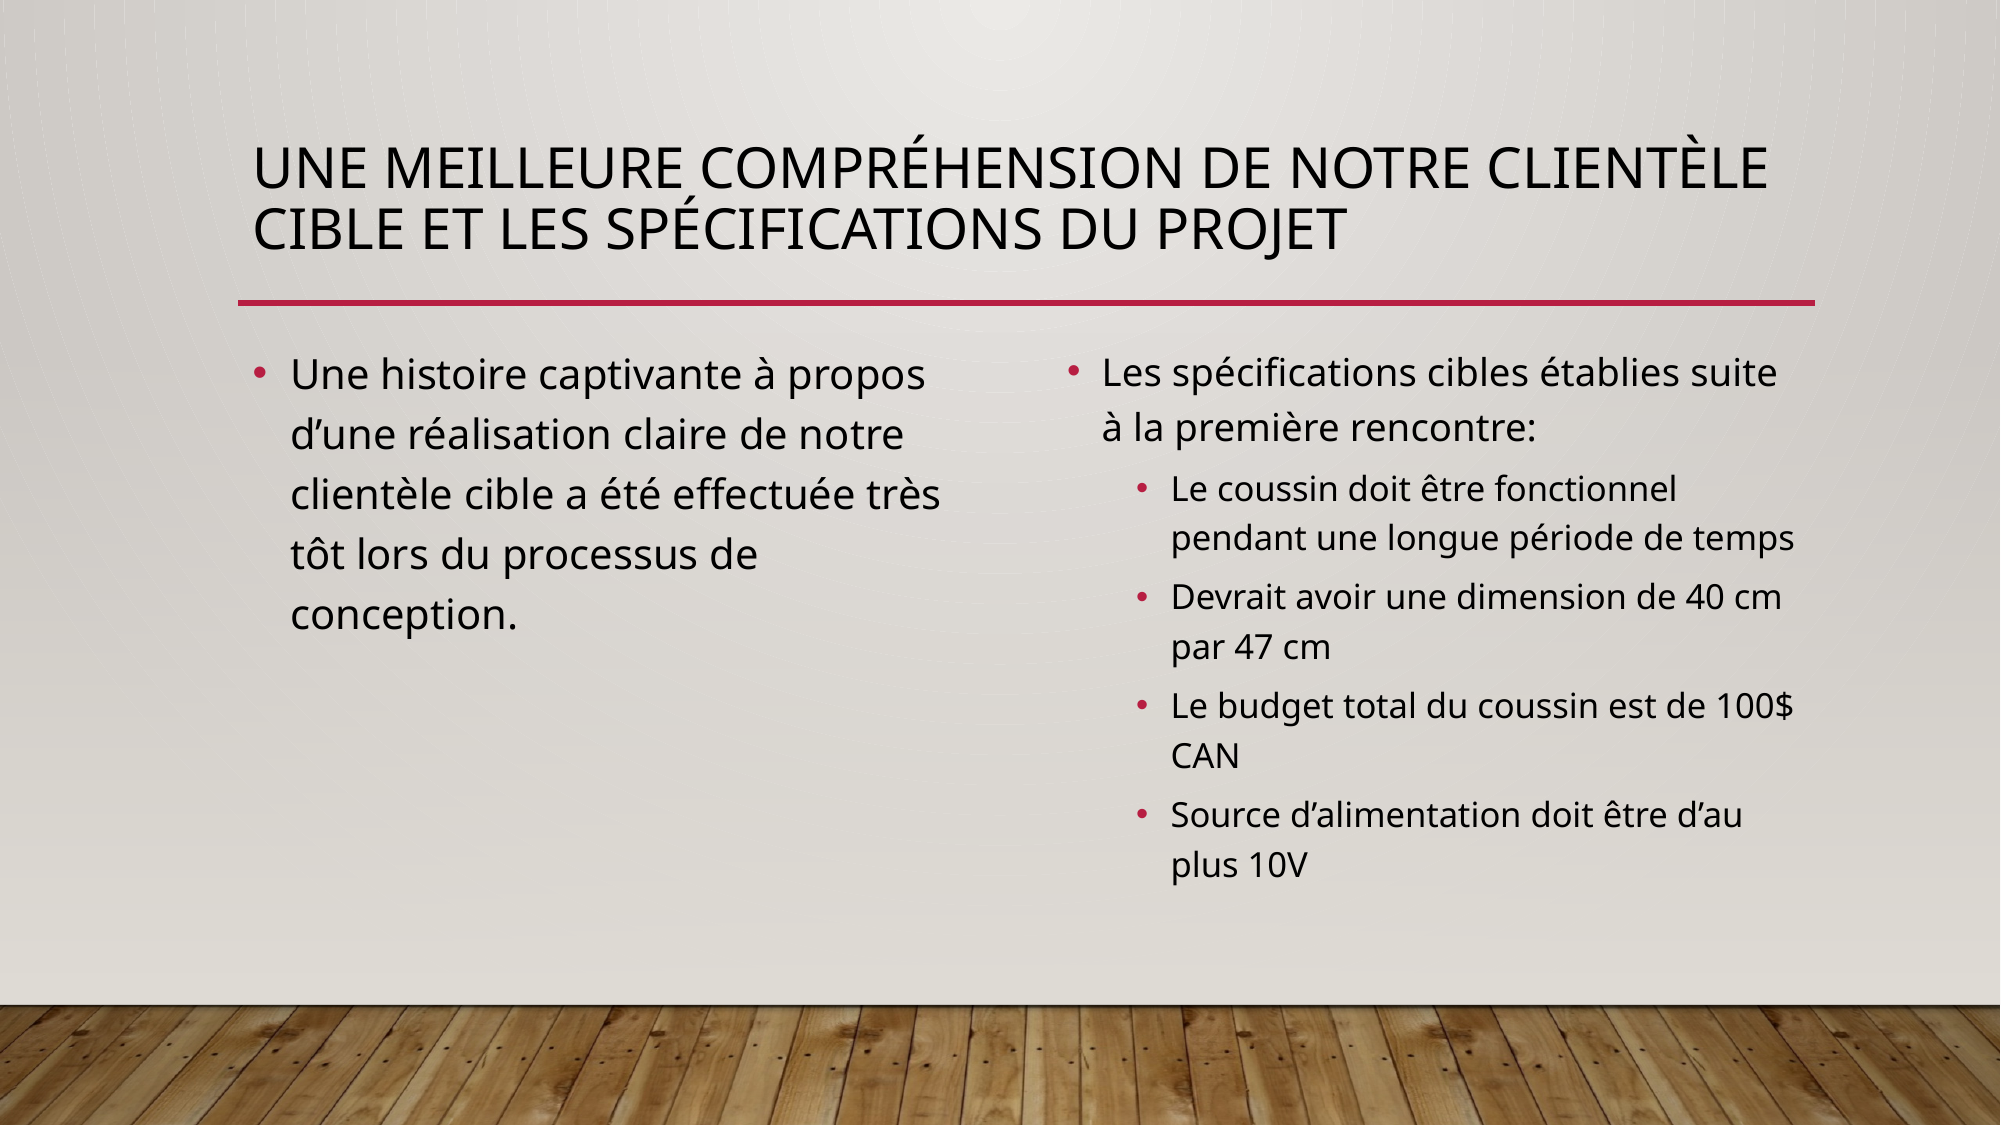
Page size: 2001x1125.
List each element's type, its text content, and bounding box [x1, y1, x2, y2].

list Une histoire captivante à propos d’une réalisation claire de notre clientèle cible a été effectuée très tôt lors du processus de conception. [237, 329, 1000, 896]
title Une MEILLEURE COMPRÉHENSION de notre clientèle cible et les spécifications du projet [237, 132, 1814, 306]
list Les spécifications cibles établies suite à la première rencontre: Le coussin doit être fonctionnel pendant une longue période de temps Devrait avoir une dimension de 40 cm par 47 cm Le budget total du coussin est de 100$ CAN Source d’alimentation doit être d’au plus 10V [1052, 330, 1815, 896]
picture [0, 1005, 2000, 1125]
